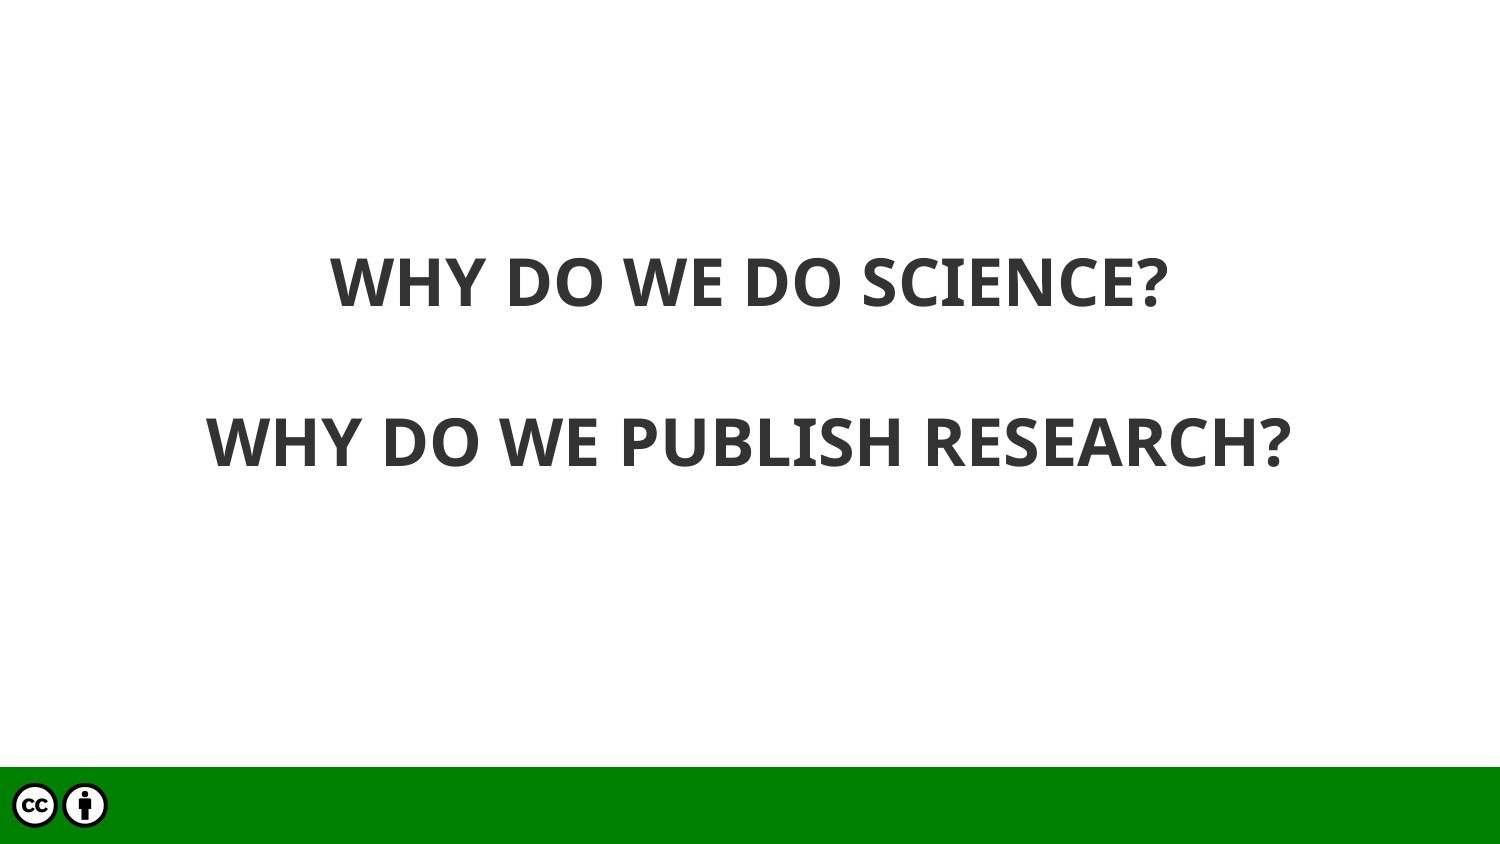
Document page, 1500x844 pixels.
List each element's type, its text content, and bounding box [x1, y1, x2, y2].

picture [62, 783, 108, 828]
title WHY DO WE DO SCIENCE? WHY DO WE PUBLISH RESEARCH? [177, 225, 1323, 559]
picture [12, 783, 58, 828]
